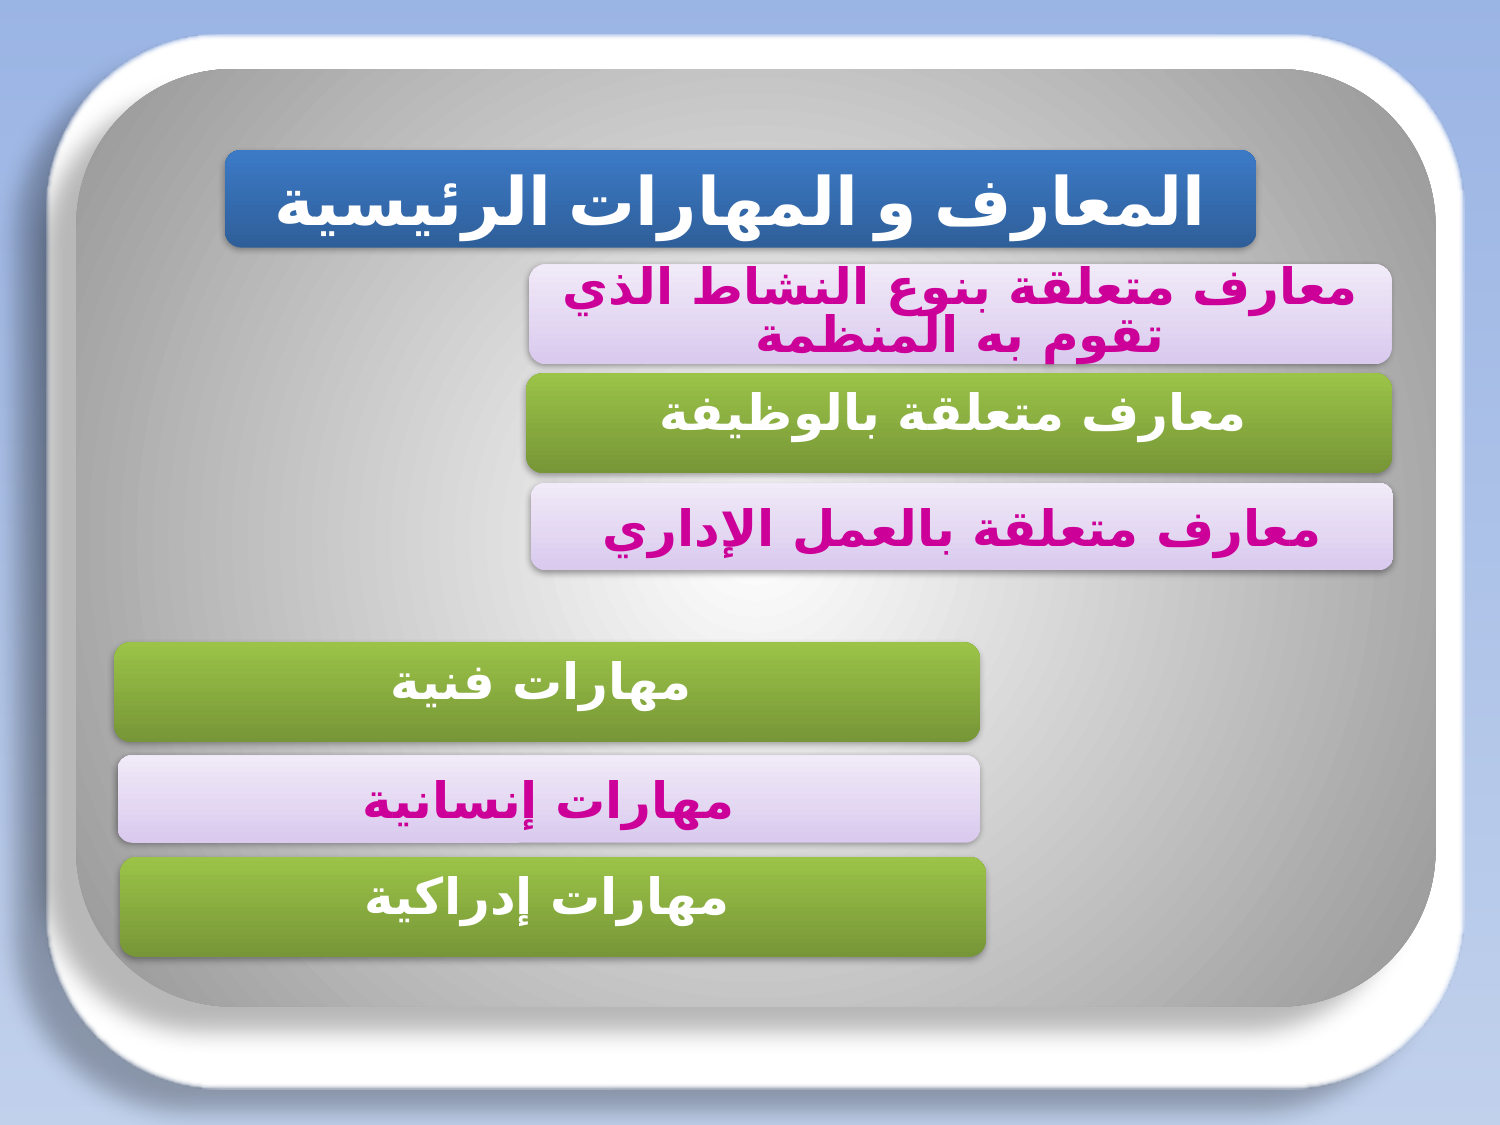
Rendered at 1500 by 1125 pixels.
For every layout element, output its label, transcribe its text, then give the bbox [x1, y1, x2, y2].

text_box معارف متعلقة بالعمل الإداري [530, 482, 1395, 572]
text_box المعارف و المهارات الرئيسية [224, 149, 1257, 248]
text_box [40, 641, 1042, 743]
text_box [0, 0, 1500, 1125]
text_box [46, 856, 1048, 958]
text_box معارف متعلقة بنوع النشاط الذي تقوم به المنظمة [528, 263, 1393, 366]
text_box [62, 34, 1468, 1089]
text_box مهارات إنسانية [116, 754, 981, 844]
text_box [74, 66, 1438, 1009]
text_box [452, 372, 1454, 474]
